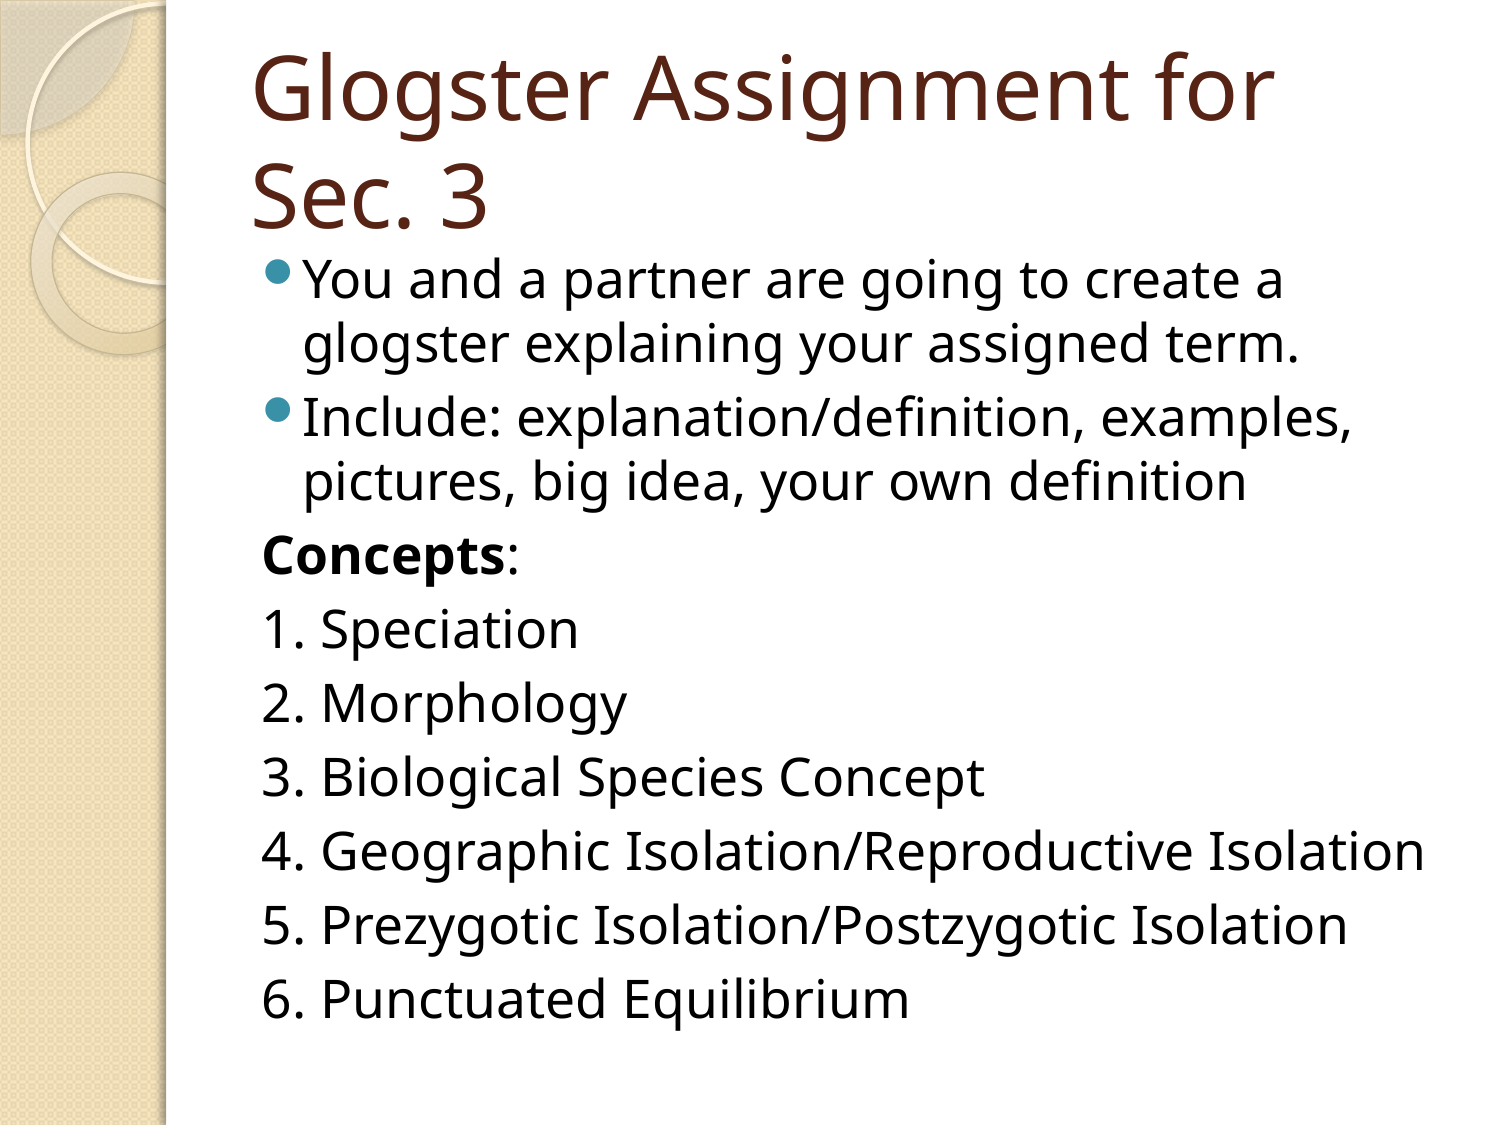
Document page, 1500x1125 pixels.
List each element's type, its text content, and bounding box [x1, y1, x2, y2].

list You and a partner are going to create a glogster explaining your assigned term. Include: explanation/definition, examples, pictures, big idea, your own definition Concepts: 1. Speciation 2. Morphology 3. Biological Species Concept 4. Geographic Isolation/Reproductive Isolation 5. Prezygotic Isolation/Postzygotic Isolation 6. Punctuated Equilibrium [235, 237, 1466, 1088]
title Glogster Assignment for Sec. 3 [235, 45, 1466, 233]
